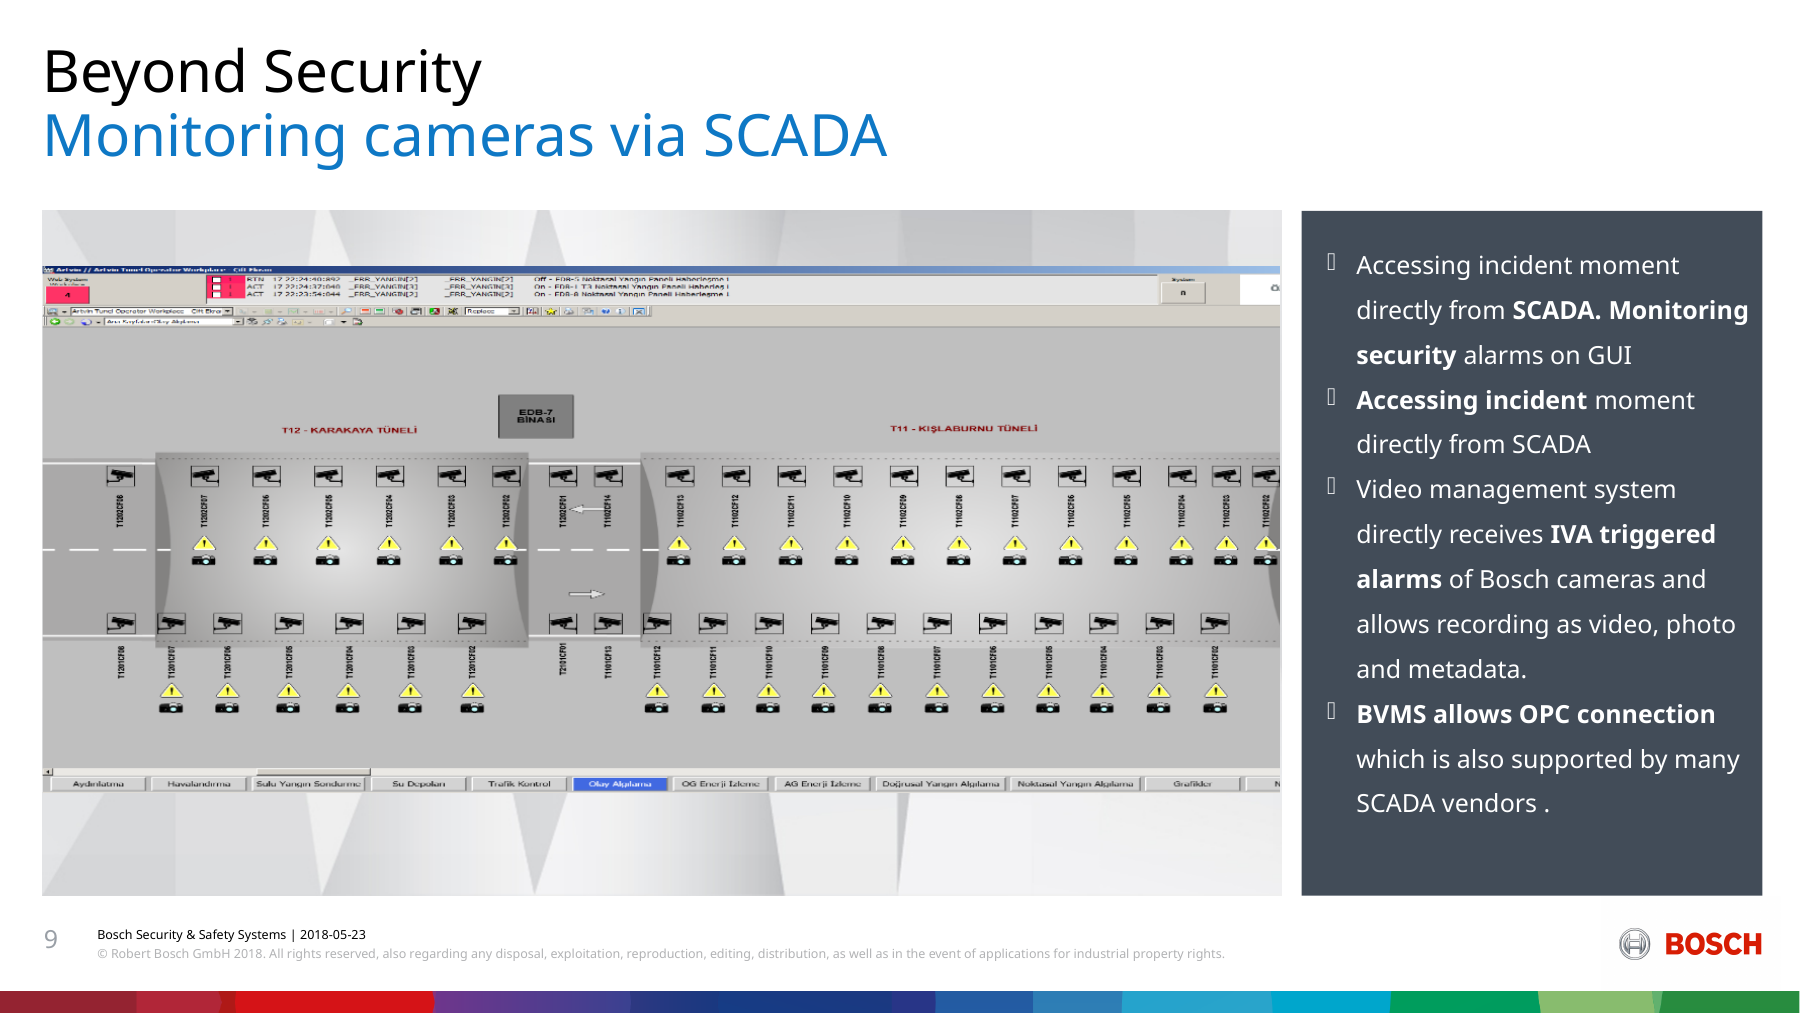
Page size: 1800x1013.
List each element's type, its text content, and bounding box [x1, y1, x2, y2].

text_box 9 [43, 923, 92, 991]
picture [0, 991, 1272, 1013]
text_box © Robert Bosch GmbH 2018. All rights reserved, also regarding any disposal, exploitation, reproduction, editing, distribution, as well as in the event of applications for industrial property rights. [97, 944, 1599, 980]
text_box Monitoring cameras via SCADA [42, 106, 1758, 170]
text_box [1301, 210, 1763, 896]
text_box Beyond Security [42, 42, 1758, 106]
text_box Bosch Security & Safety Systems | 2018-05-23 [97, 925, 1599, 944]
picture [1390, 991, 1800, 1013]
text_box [42, 210, 1282, 896]
